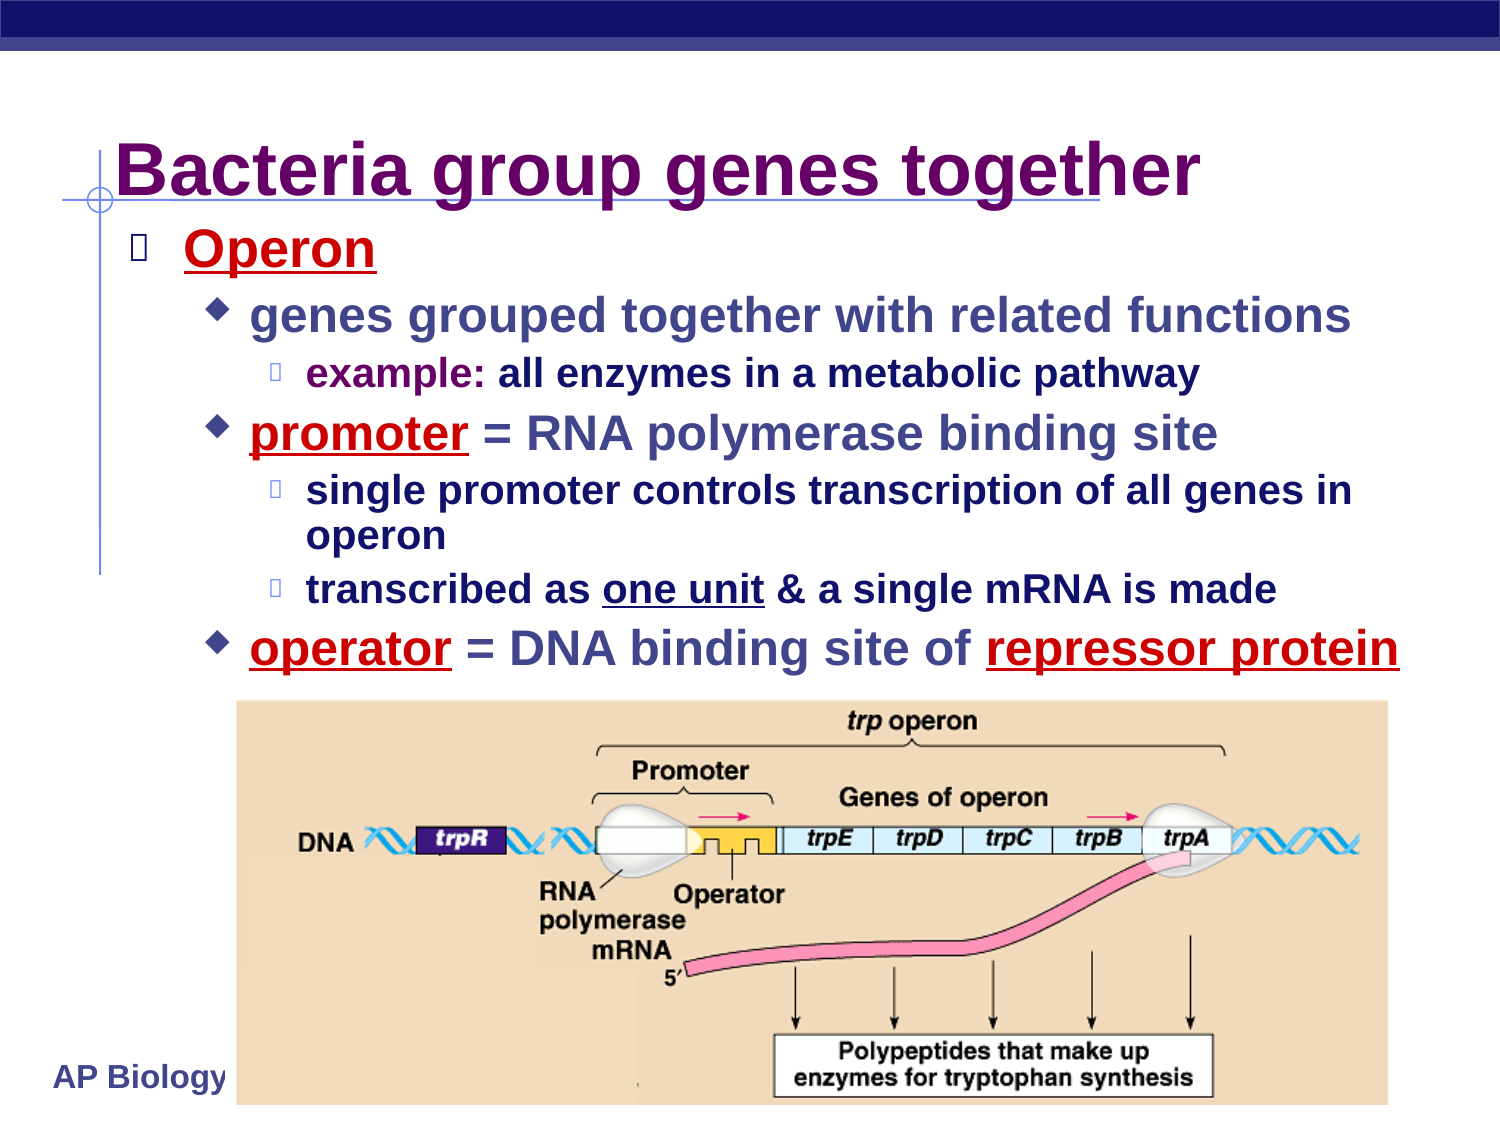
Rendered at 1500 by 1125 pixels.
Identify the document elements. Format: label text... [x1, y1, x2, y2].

title Bacteria group genes together [99, 112, 1375, 238]
picture [224, 687, 1401, 1106]
list Operon genes grouped together with related functions example: all enzymes in a metabolic pathway promoter = RNA polymerase binding site single promoter controls transcription of all genes in operon transcribed as one unit & a single mRNA is made operator = DNA binding site of repressor protein [112, 213, 1475, 701]
